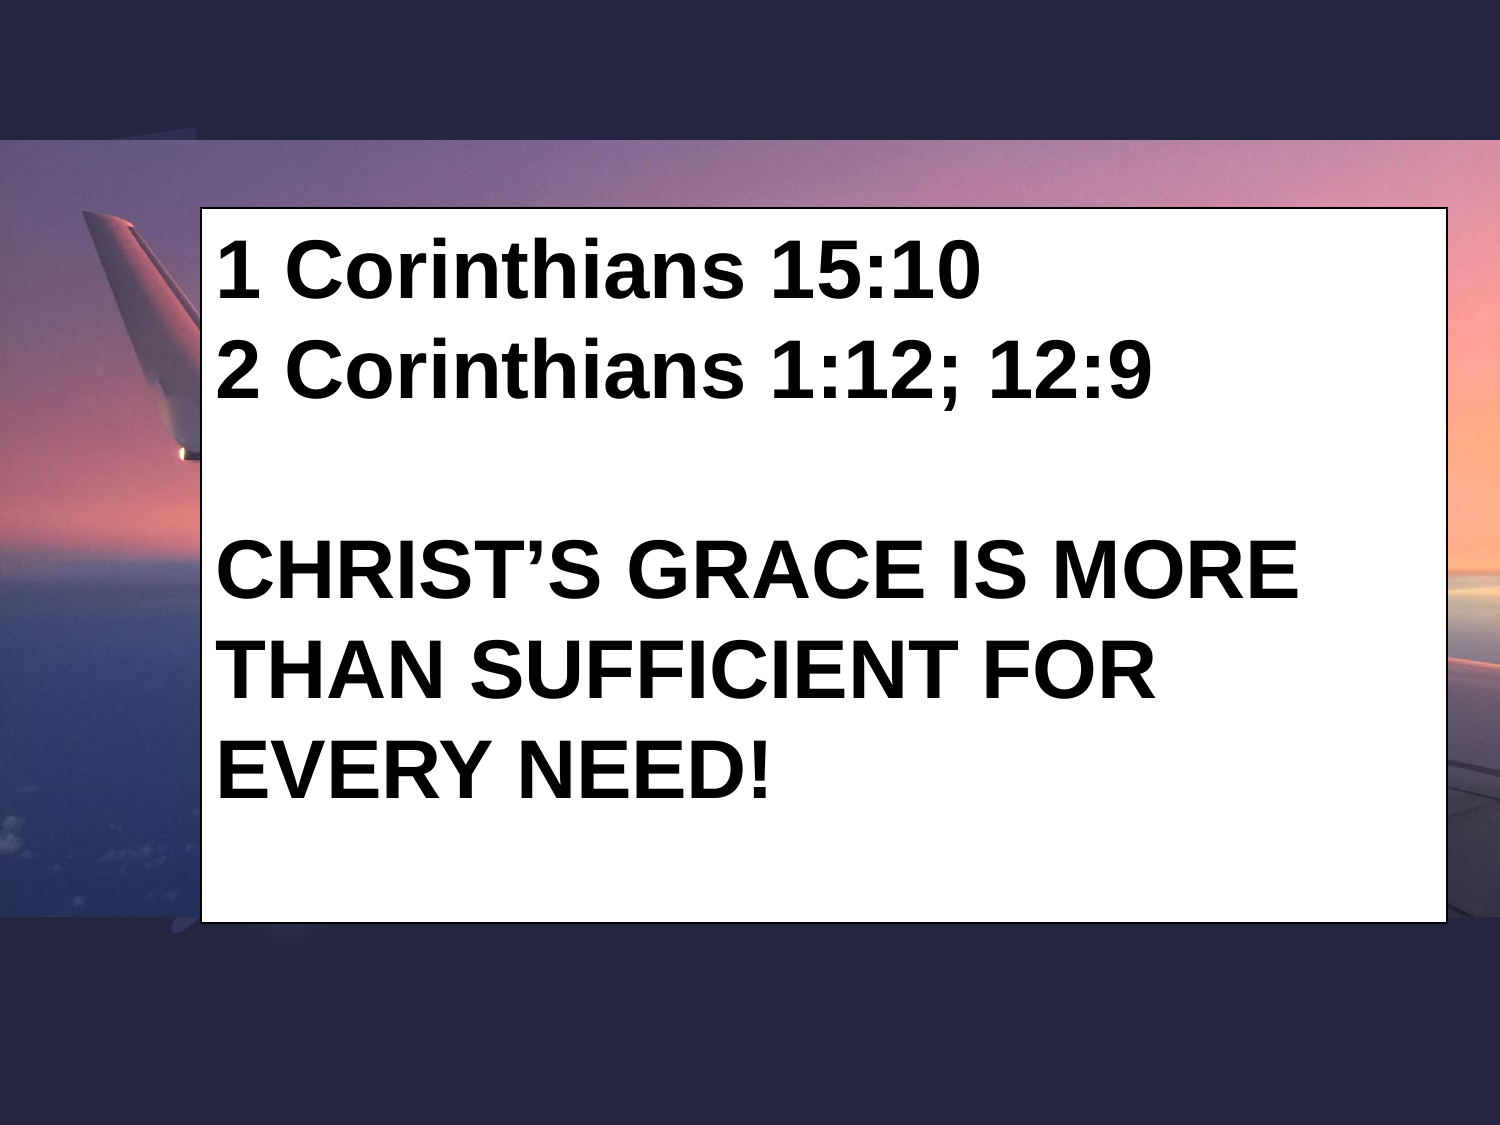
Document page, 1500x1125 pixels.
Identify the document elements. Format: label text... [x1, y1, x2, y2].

picture [0, 140, 1500, 917]
text_box 1 Corinthians 15:10 2 Corinthians 1:12; 12:9 CHRIST’S GRACE IS MORE THAN SUFFICIENT FOR EVERY NEED! [200, 917, 1448, 924]
